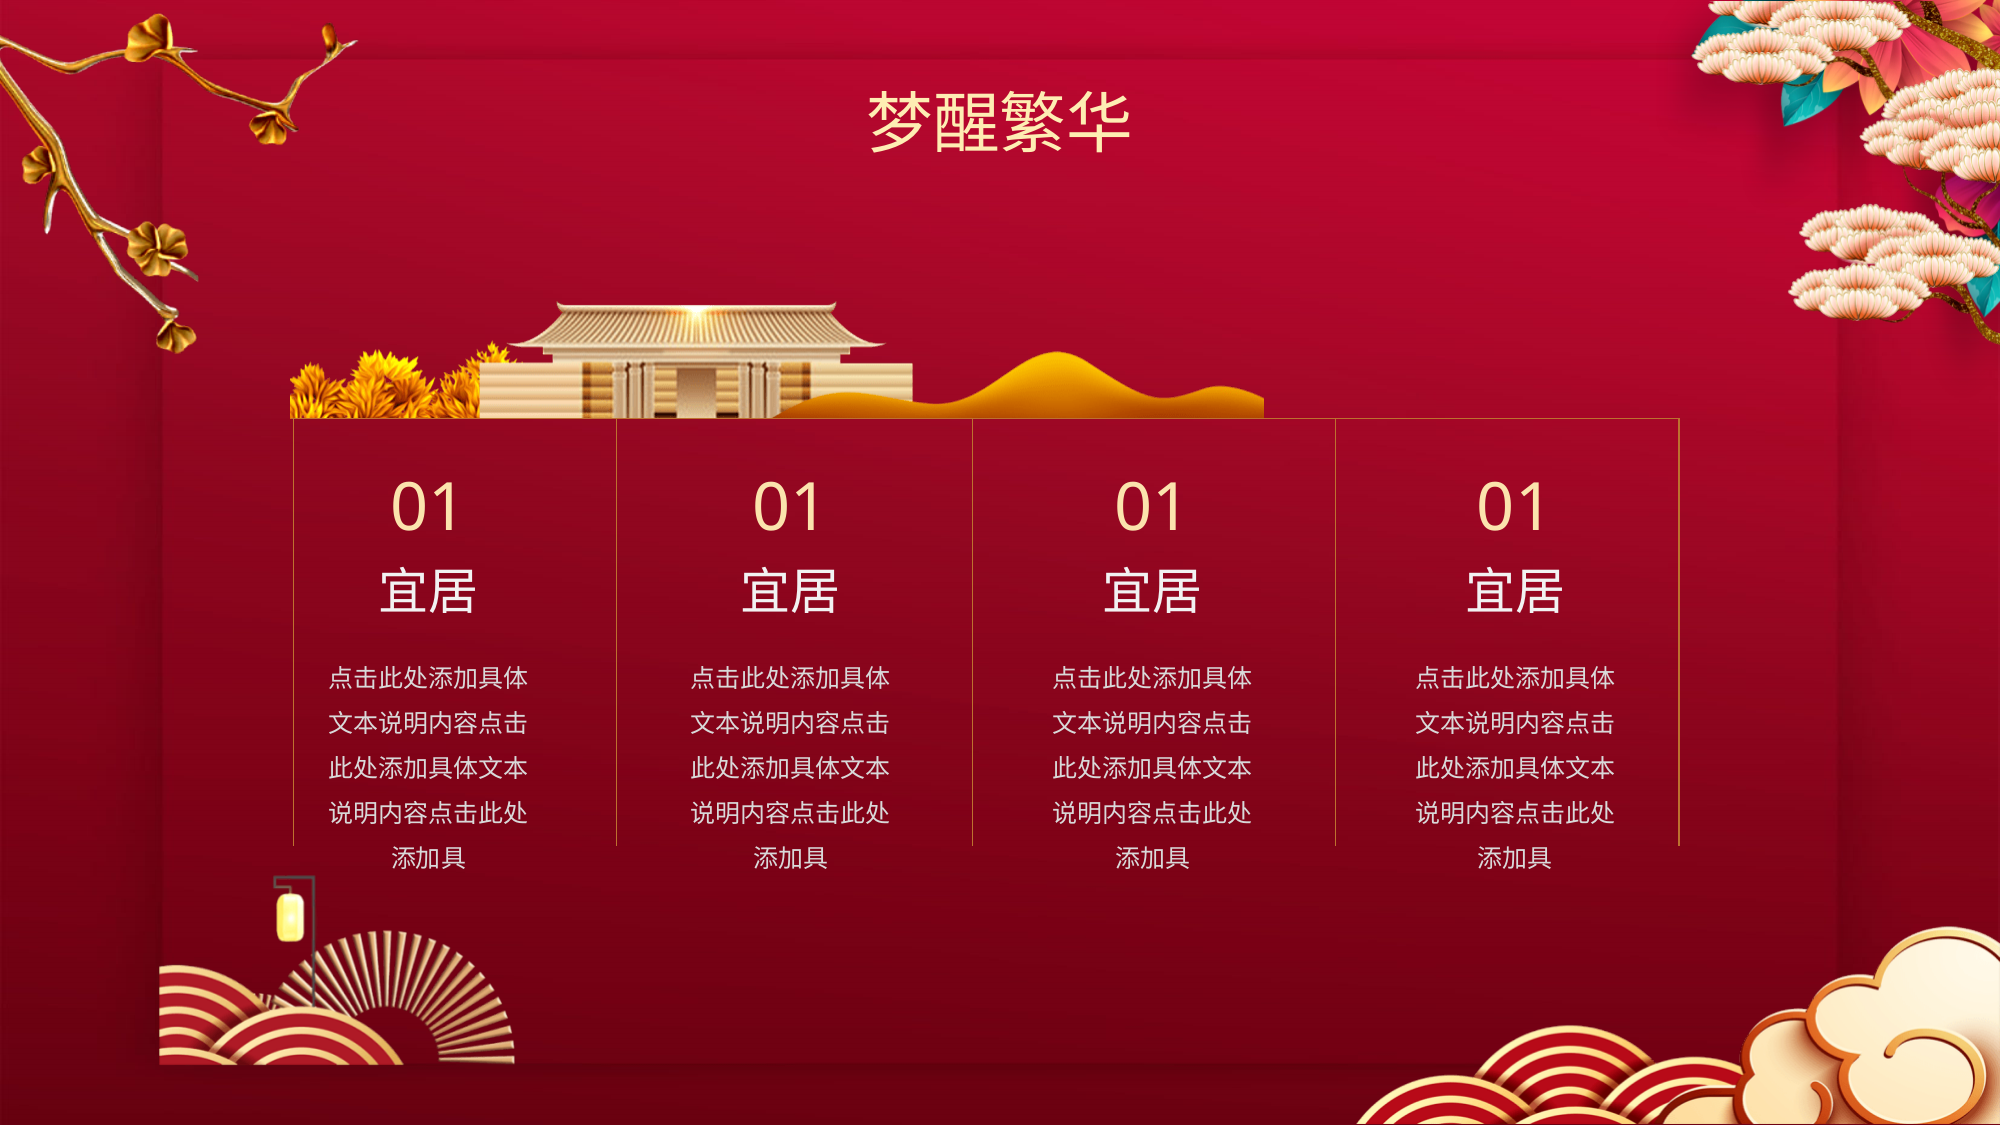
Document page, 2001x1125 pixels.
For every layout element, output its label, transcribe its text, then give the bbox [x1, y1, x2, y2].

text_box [290, 301, 1679, 846]
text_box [1393, 846, 1638, 883]
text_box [1030, 846, 1275, 883]
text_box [668, 846, 913, 883]
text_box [306, 846, 551, 883]
picture [0, 0, 2000, 1125]
text_box 梦醒繁华 [683, 73, 1317, 169]
